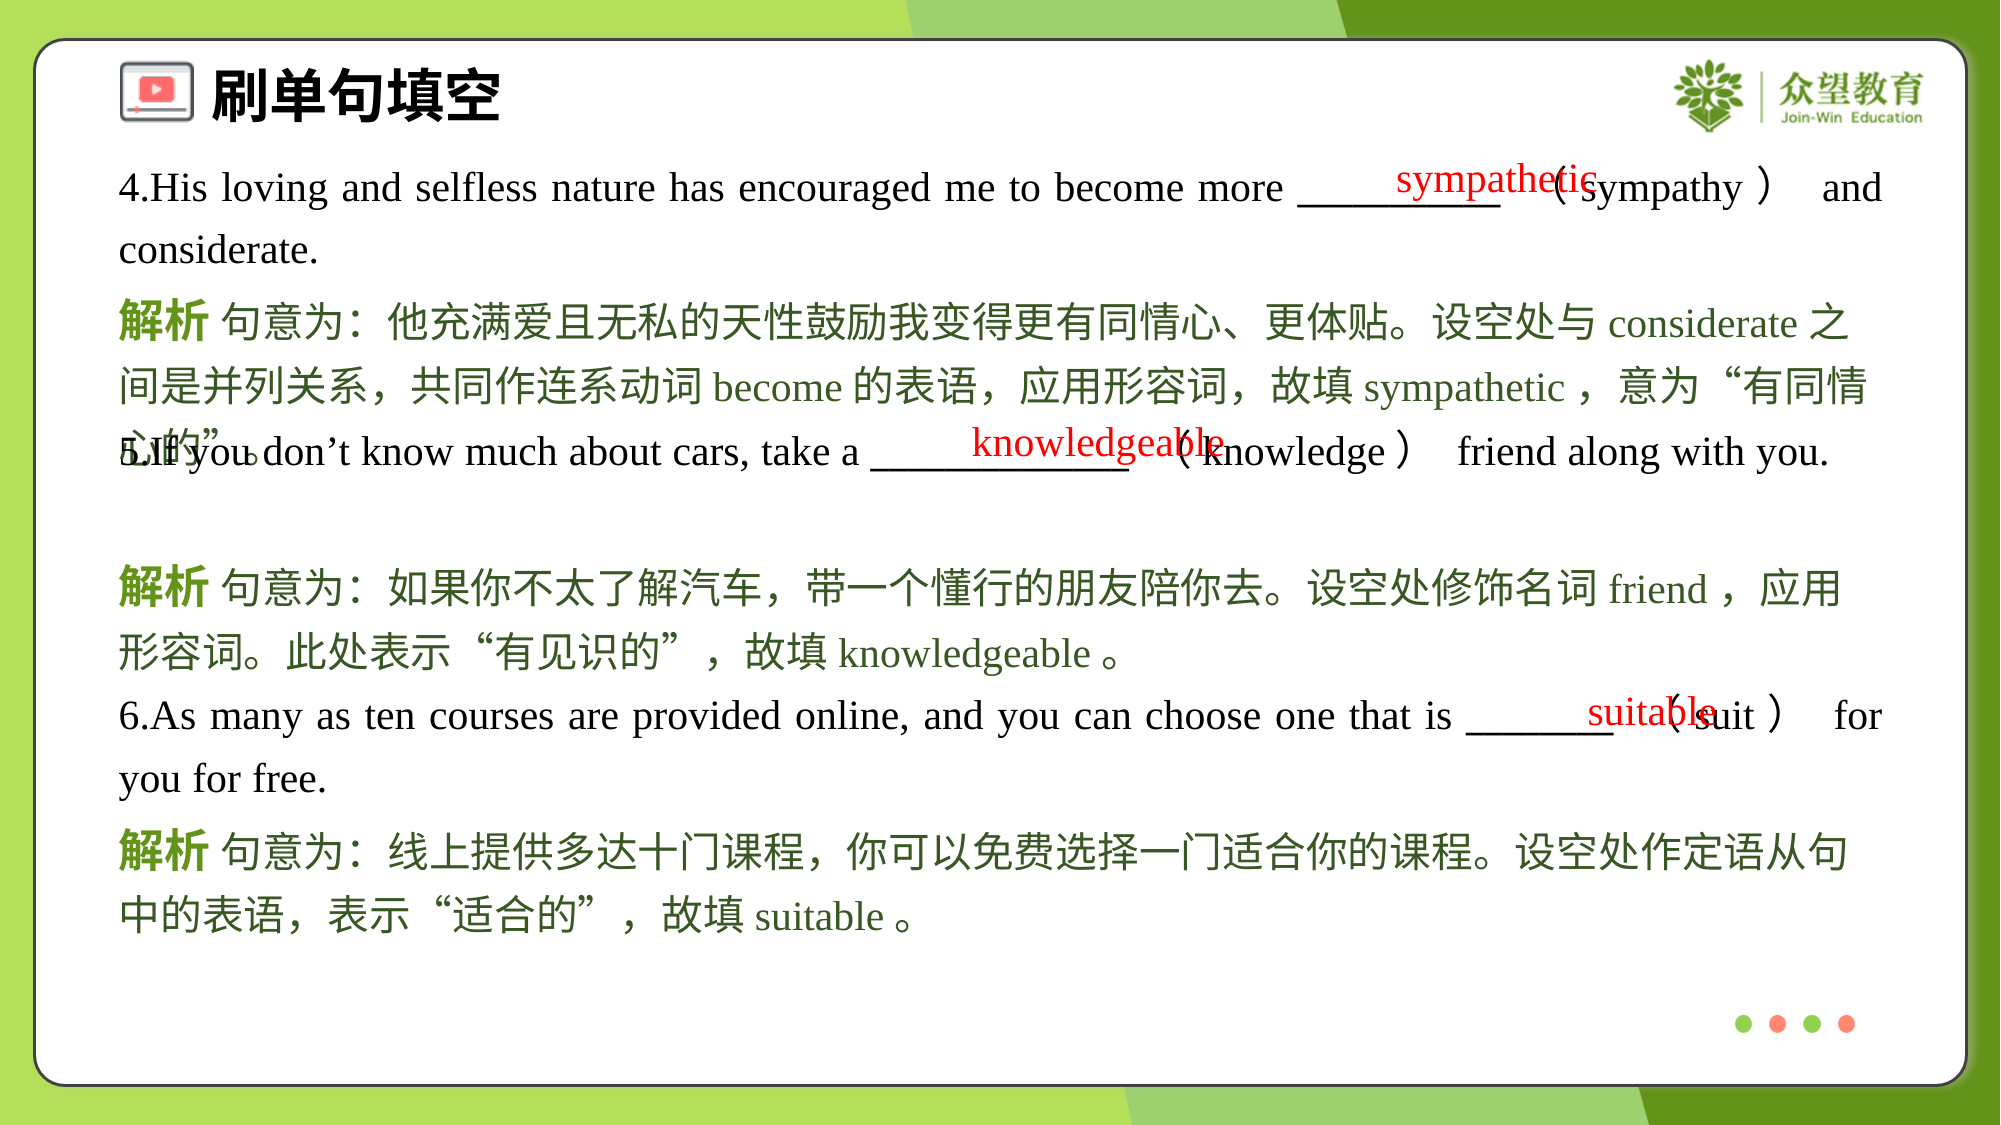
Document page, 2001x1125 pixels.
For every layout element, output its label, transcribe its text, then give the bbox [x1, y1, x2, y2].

picture [0, 0, 2000, 1125]
text_box 6.As many as ten courses are provided online, and you can choose one that is ________ （suit） for you for free. [118, 675, 1883, 796]
text_box 4.His loving and selfless nature has encouraged me to become more ___________ （sympathy） and considerate. [118, 146, 1883, 267]
text_box sympathetic [1391, 138, 1603, 197]
text_box 5.If you don’t know much about cars, take a ______________ （knowledge） friend along with you. [118, 411, 1883, 532]
text_box 解析 句意为：如果你不太了解汽车，带一个懂行的朋友陪你去。设空处修饰名词friend，应用形容词。此处表示“有见识的”，故填knowledgeable。 [118, 544, 1883, 671]
text_box knowledgeable [967, 402, 1229, 461]
text_box suitable [1583, 670, 1722, 729]
text_box 解析 句意为：他充满爱且无私的天性鼓励我变得更有同情心、更体贴。设空处与considerate之间是并列关系，共同作连系动词become的表语，应用形容词，故填sympathetic，意为“有同情心的”。 [118, 278, 1883, 405]
text_box 解析 句意为：线上提供多达十门课程，你可以免费选择一门适合你的课程。设空处作定语从句中的表语，表示“适合的”，故填suitable。 [118, 807, 1883, 934]
